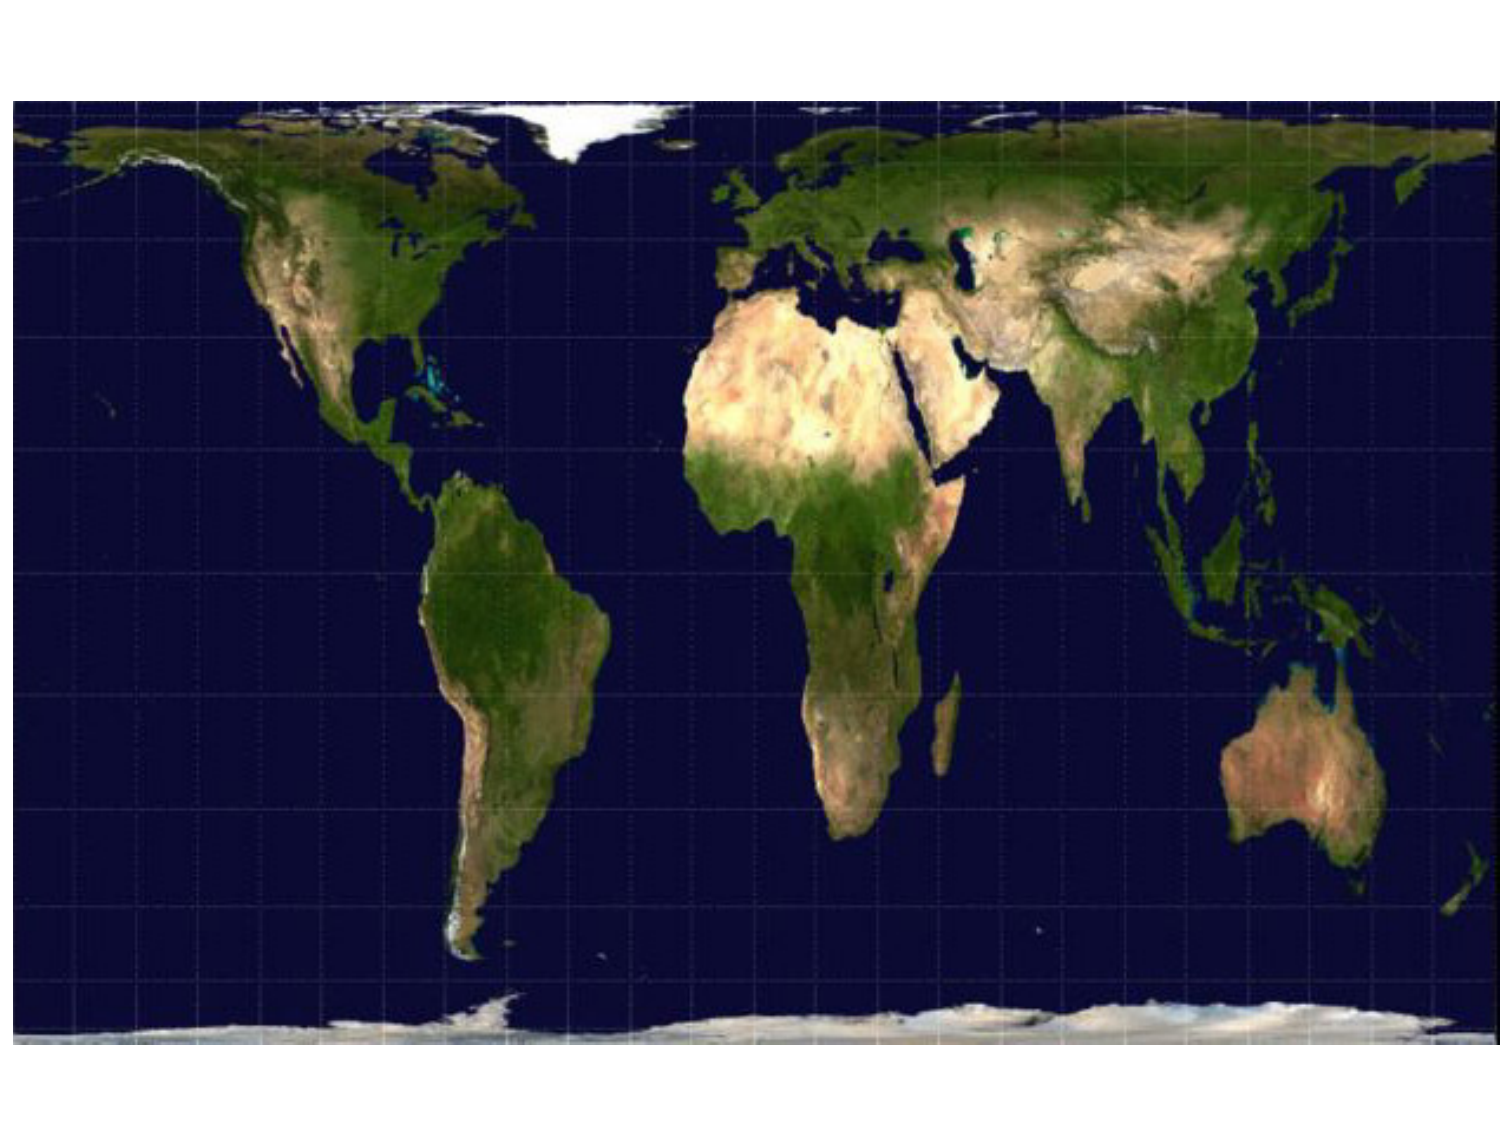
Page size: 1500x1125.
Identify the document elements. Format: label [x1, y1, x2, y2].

picture [13, 100, 1500, 1046]
